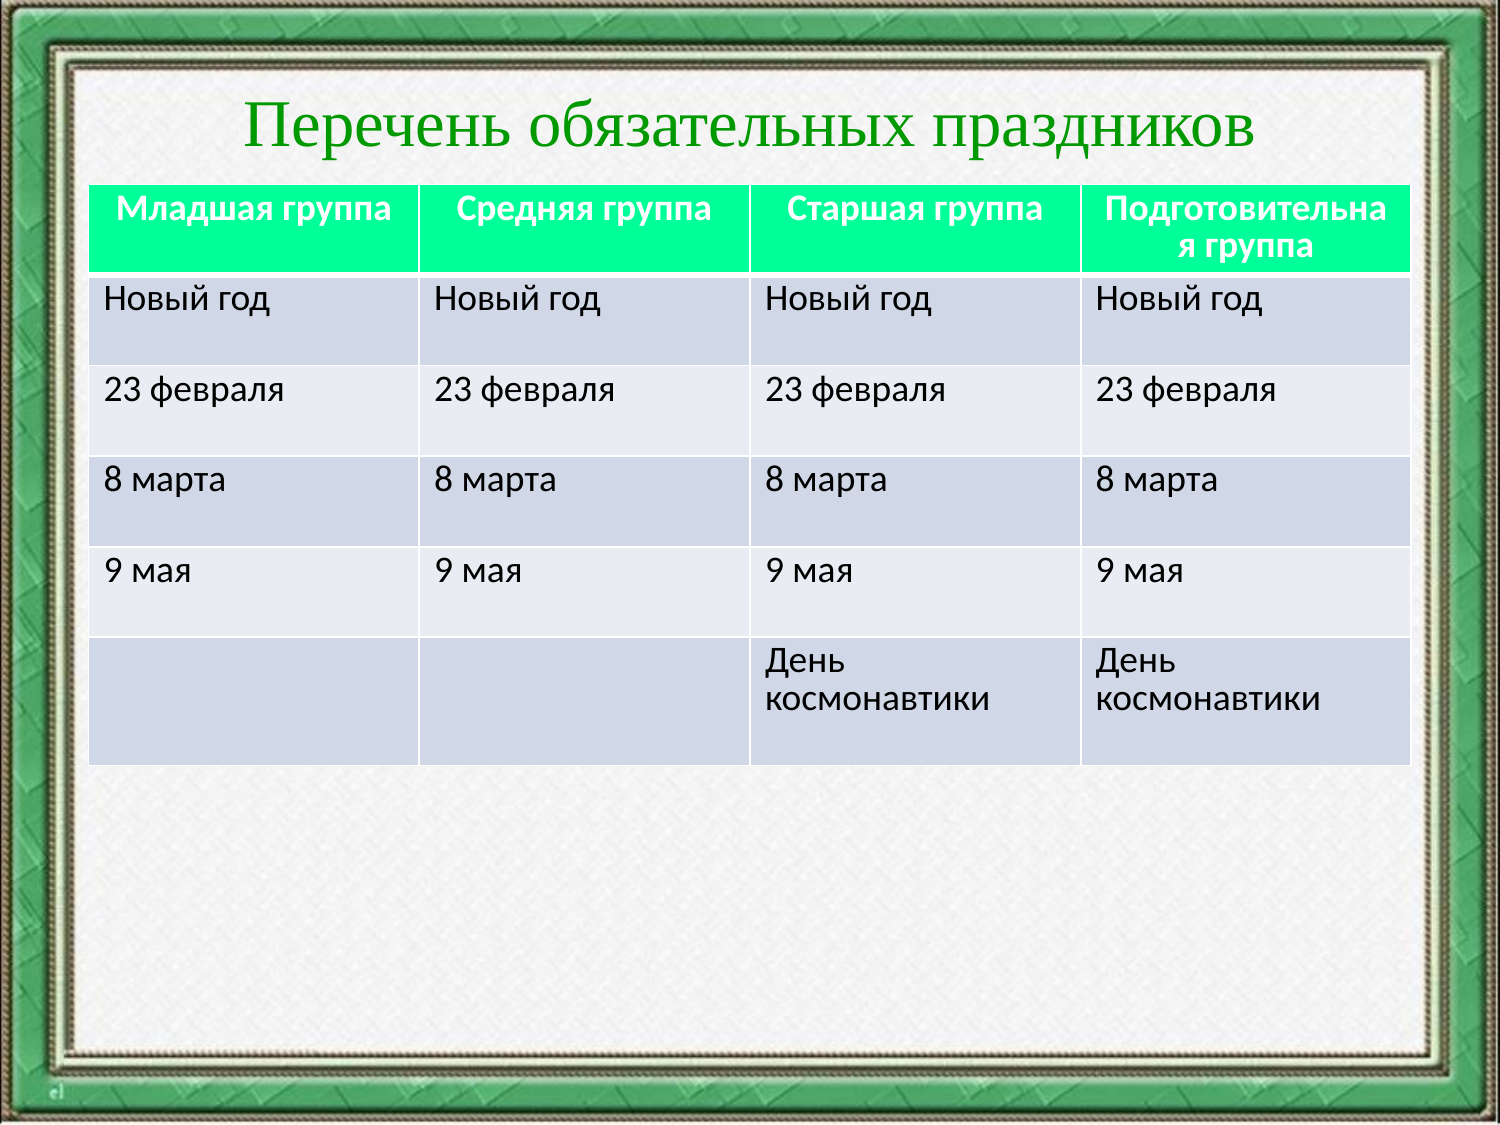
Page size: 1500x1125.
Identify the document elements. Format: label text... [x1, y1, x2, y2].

table_cell Новый год [1082, 278, 1410, 365]
table_cell 23 февраля [751, 366, 1080, 455]
table_header Подготовительная группа [1082, 185, 1410, 272]
table_cell 9 мая [89, 548, 418, 636]
table_cell 23 февраля [1082, 366, 1410, 455]
table_cell 23 февраля [420, 366, 749, 455]
table_cell 23 февраля [89, 366, 418, 455]
table_cell 8 марта [1082, 457, 1410, 546]
table_cell День космонавтики [1082, 638, 1410, 765]
table_cell Новый год [420, 278, 749, 365]
table_cell [89, 638, 418, 765]
table_cell 8 марта [89, 457, 418, 546]
table_cell 9 мая [751, 548, 1080, 636]
title Перечень обязательных праздников [165, 42, 1335, 184]
table_header Старшая группа [751, 185, 1080, 272]
table_cell 9 мая [420, 548, 749, 636]
table_cell [420, 638, 749, 765]
table_header Средняя группа [420, 185, 749, 272]
table_cell 9 мая [1082, 548, 1410, 636]
table_cell Новый год [89, 278, 418, 365]
table_cell Новый год [751, 278, 1080, 365]
picture [0, 0, 1500, 1125]
table_header Младшая группа [89, 185, 418, 272]
table_cell 8 марта [420, 457, 749, 546]
table_cell 8 марта [751, 457, 1080, 546]
table_cell День космонавтики [751, 638, 1080, 765]
